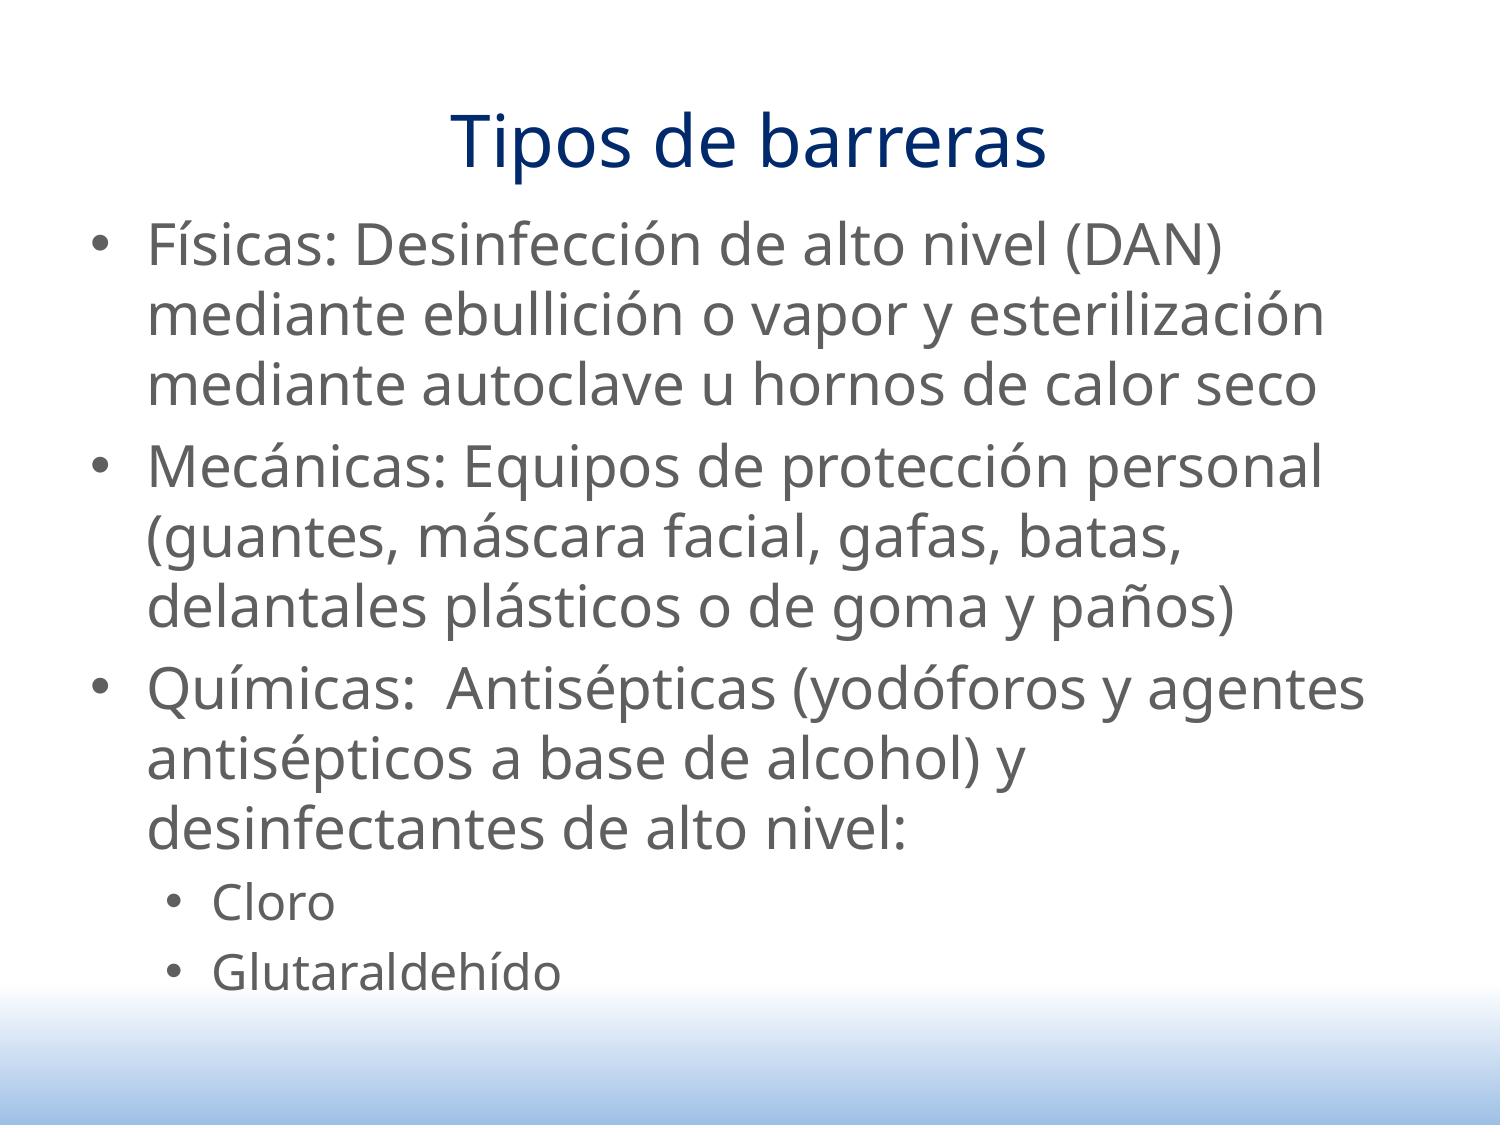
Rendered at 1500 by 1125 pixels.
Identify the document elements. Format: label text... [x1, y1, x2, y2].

title Tipos de barreras [75, 45, 1425, 200]
list Físicas: Desinfección de alto nivel (DAN) mediante ebullición o vapor y esterilización mediante autoclave u hornos de calor seco Mecánicas: Equipos de protección personal (guantes, máscara facial, gafas, batas, delantales plásticos o de goma y paños) Químicas: Antisépticas (yodóforos y agentes antisépticos a base de alcohol) y desinfectantes de alto nivel: Cloro Glutaraldehído [75, 200, 1425, 1005]
